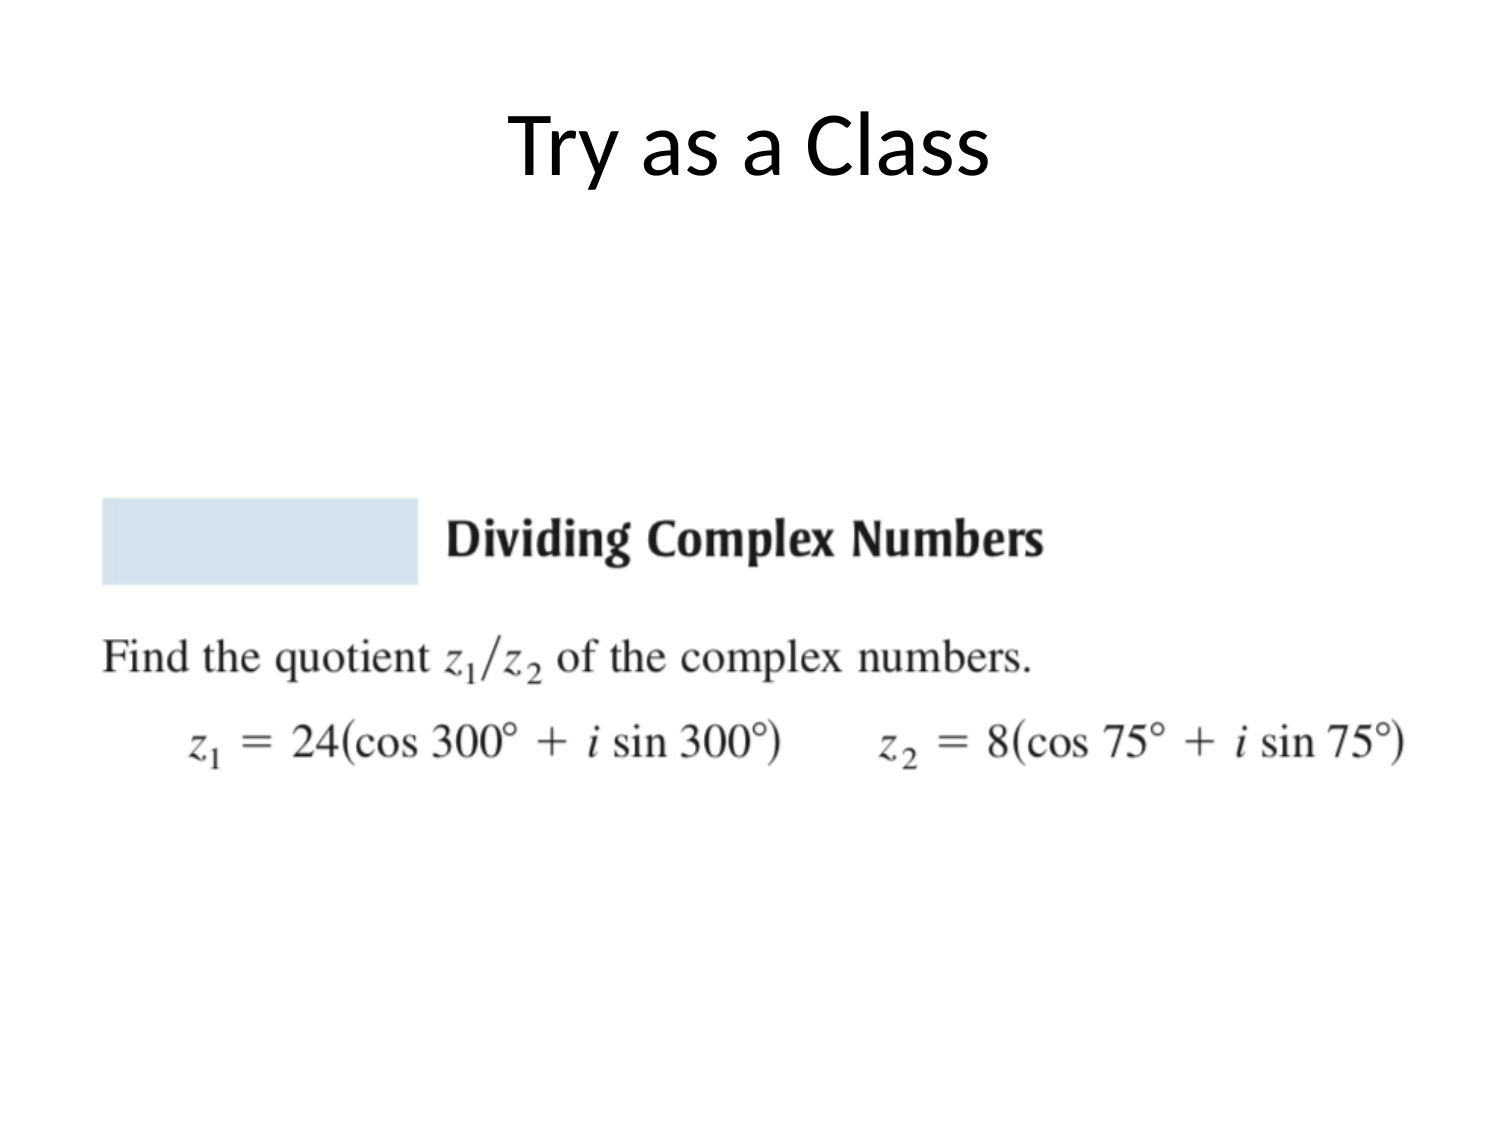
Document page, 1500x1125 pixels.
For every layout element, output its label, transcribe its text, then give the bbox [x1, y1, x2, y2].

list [74, 262, 1426, 1006]
title Try as a Class [75, 45, 1425, 233]
